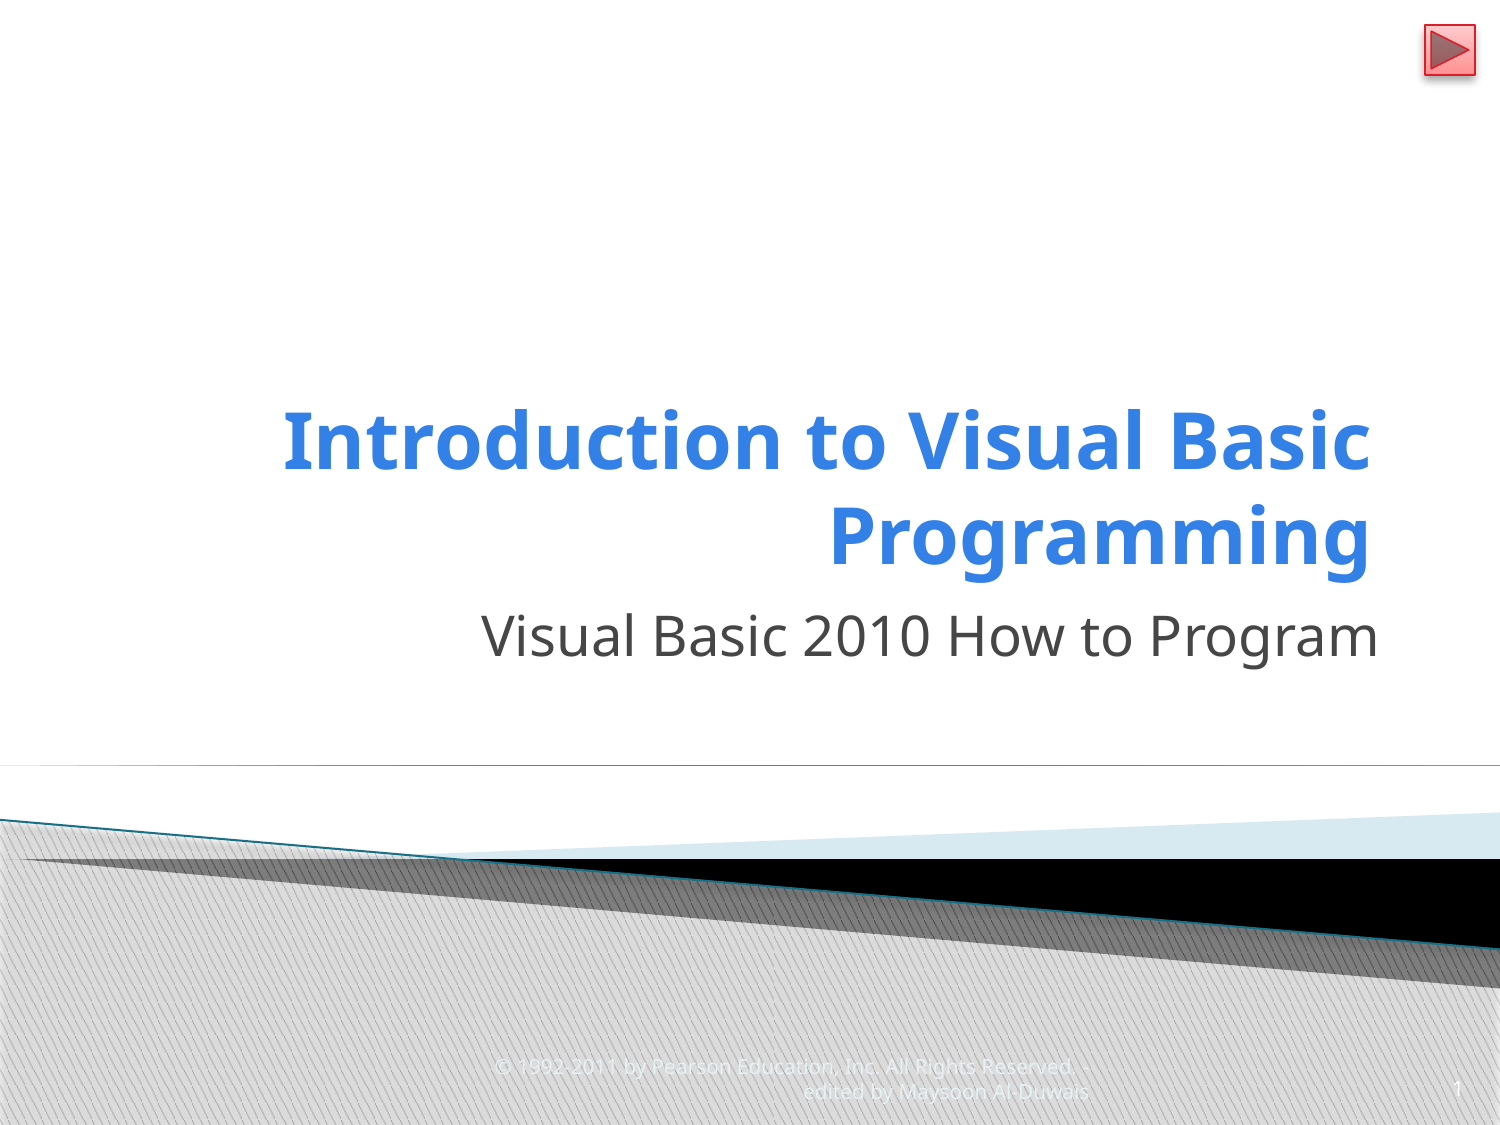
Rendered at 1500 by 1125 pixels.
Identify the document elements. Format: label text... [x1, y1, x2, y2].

title Introduction to Visual Basic Programming [112, 287, 1388, 588]
picture [5, 859, 1500, 989]
footer © 1992-2011 by Pearson Education, Inc. All Rights Reserved. - edited by Maysoon Al-Duwais [450, 1051, 1105, 1112]
slide_number 1 [1418, 1051, 1479, 1112]
subtitle Visual Basic 2010 How to Program [112, 592, 1388, 790]
